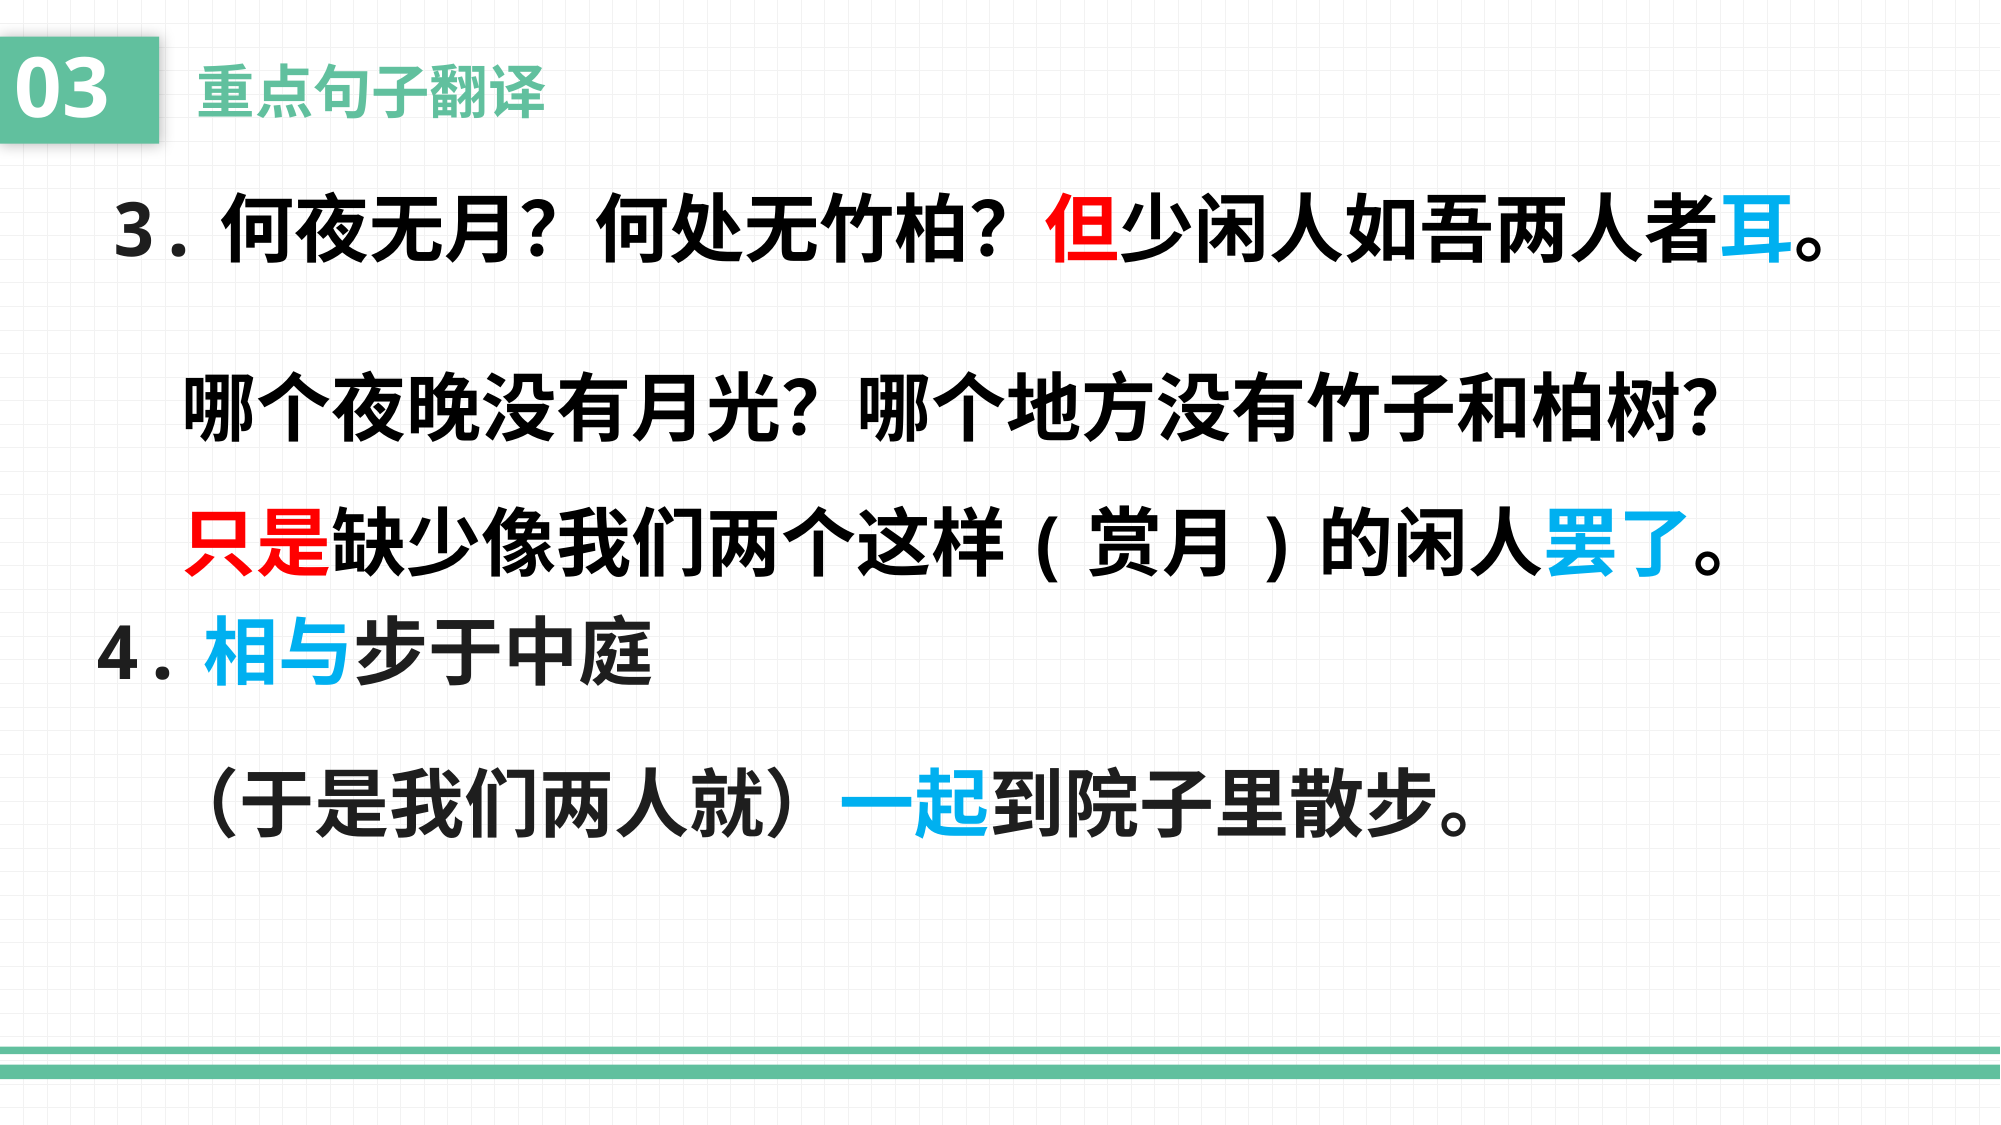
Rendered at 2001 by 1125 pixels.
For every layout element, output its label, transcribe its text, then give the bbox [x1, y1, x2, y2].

text_box 4.相与步于中庭 [80, 597, 668, 702]
list 03 [0, 36, 160, 144]
text_box （于是我们两人就）一起到院子里散步。 [149, 703, 1822, 854]
text_box 哪个夜晚没有月光？哪个地方没有竹子和柏树？只是缺少像我们两个这样(赏月)的闲人罢了。 [166, 307, 1840, 593]
text_box 3.何夜无月？何处无竹柏？但少闲人如吾两人者耳。 [96, 173, 1868, 279]
list 重点句子翻译 [182, 36, 1238, 144]
